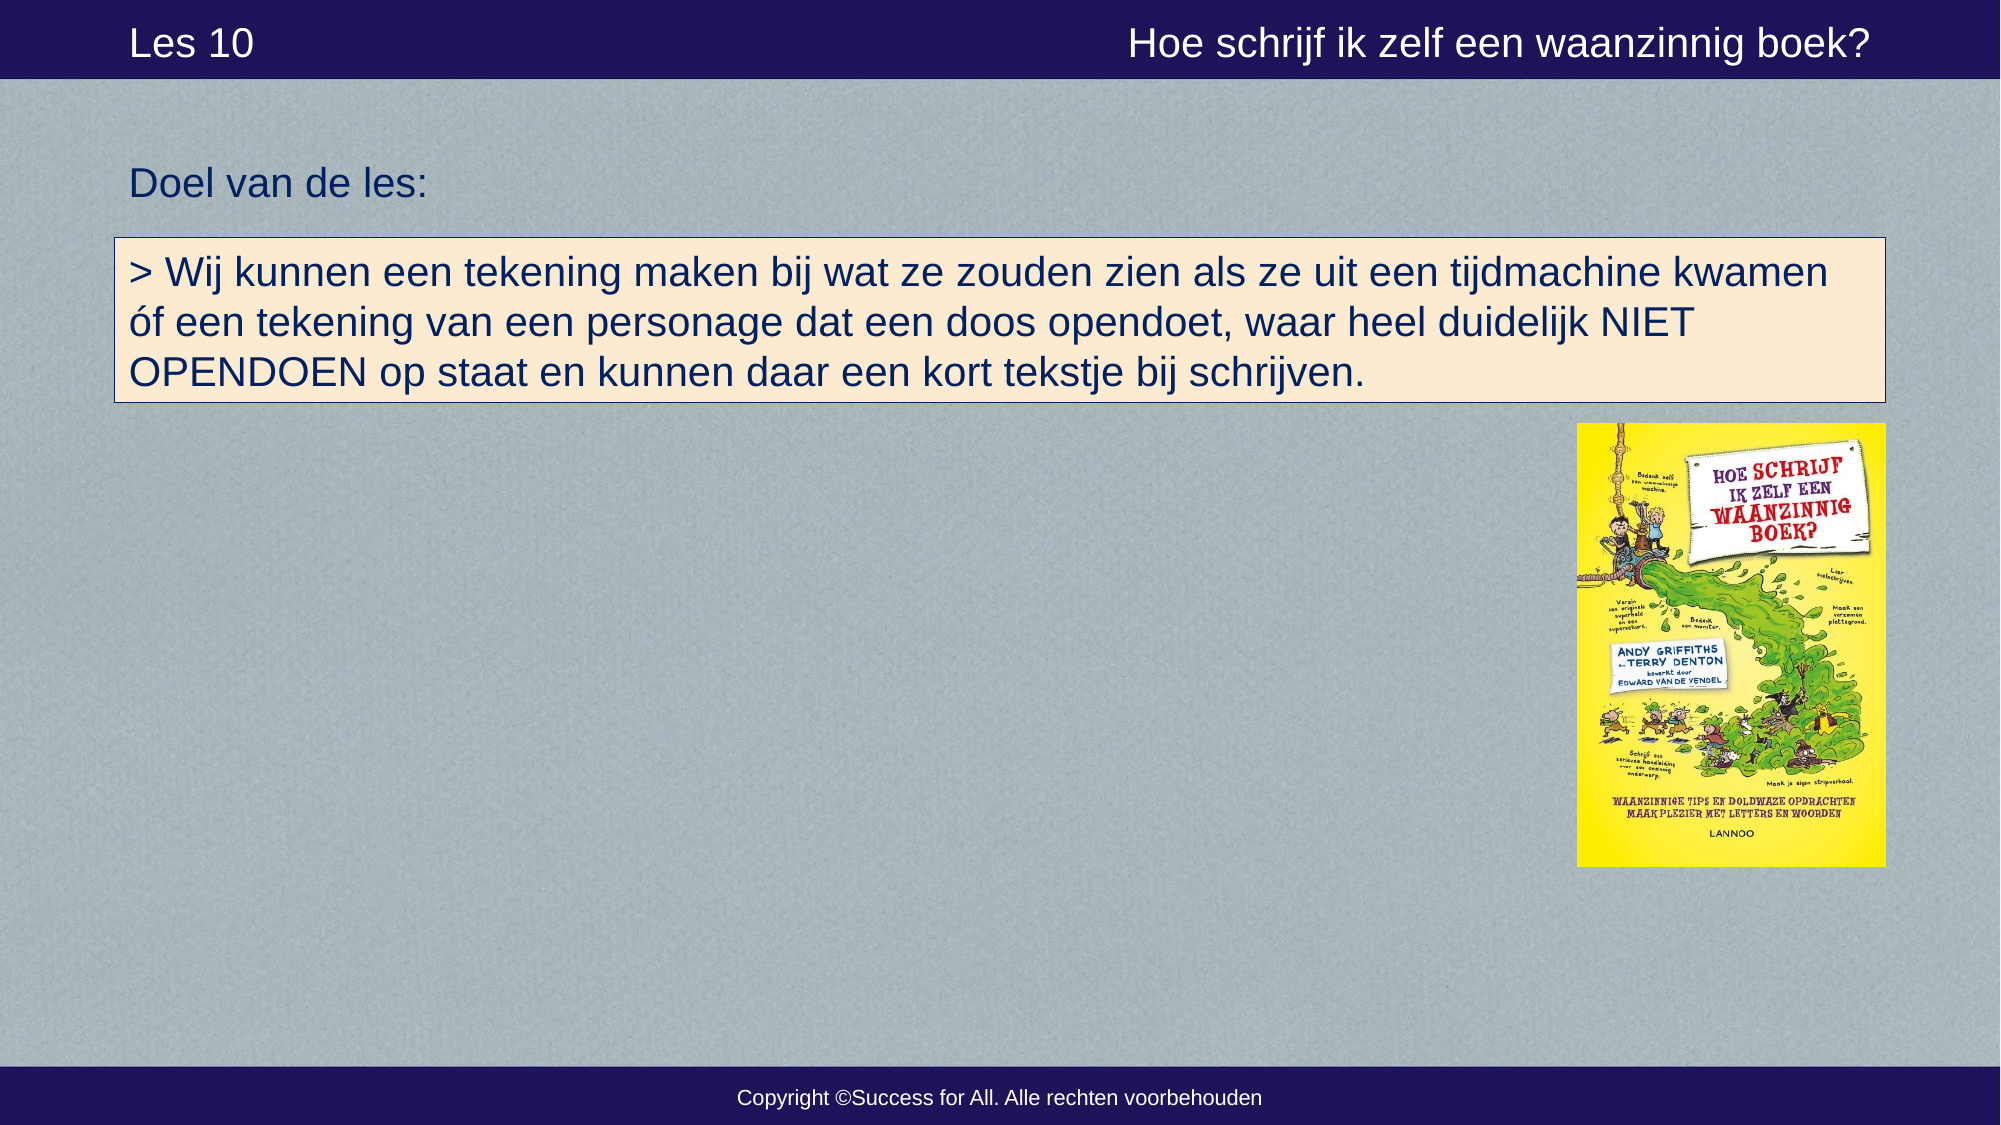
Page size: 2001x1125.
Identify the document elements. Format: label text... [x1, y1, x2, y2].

text_box Hoe schrijf ik zelf een waanzinnig boek? [999, 8, 1886, 73]
picture [0, 0, 2001, 1125]
text_box Les 10 [114, 8, 354, 73]
text_box Copyright ©Success for All. Alle rechten voorbehouden [0, 1076, 2000, 1125]
text_box Doel van de les: [113, 148, 1635, 214]
text_box > Wij kunnen een tekening maken bij wat ze zouden zien als ze uit een tijdmachine kwamen óf een tekening van een personage dat een doos opendoet, waar heel duidelijk NIET OPENDOEN op staat en kunnen daar een kort tekstje bij schrijven. [114, 237, 1886, 403]
